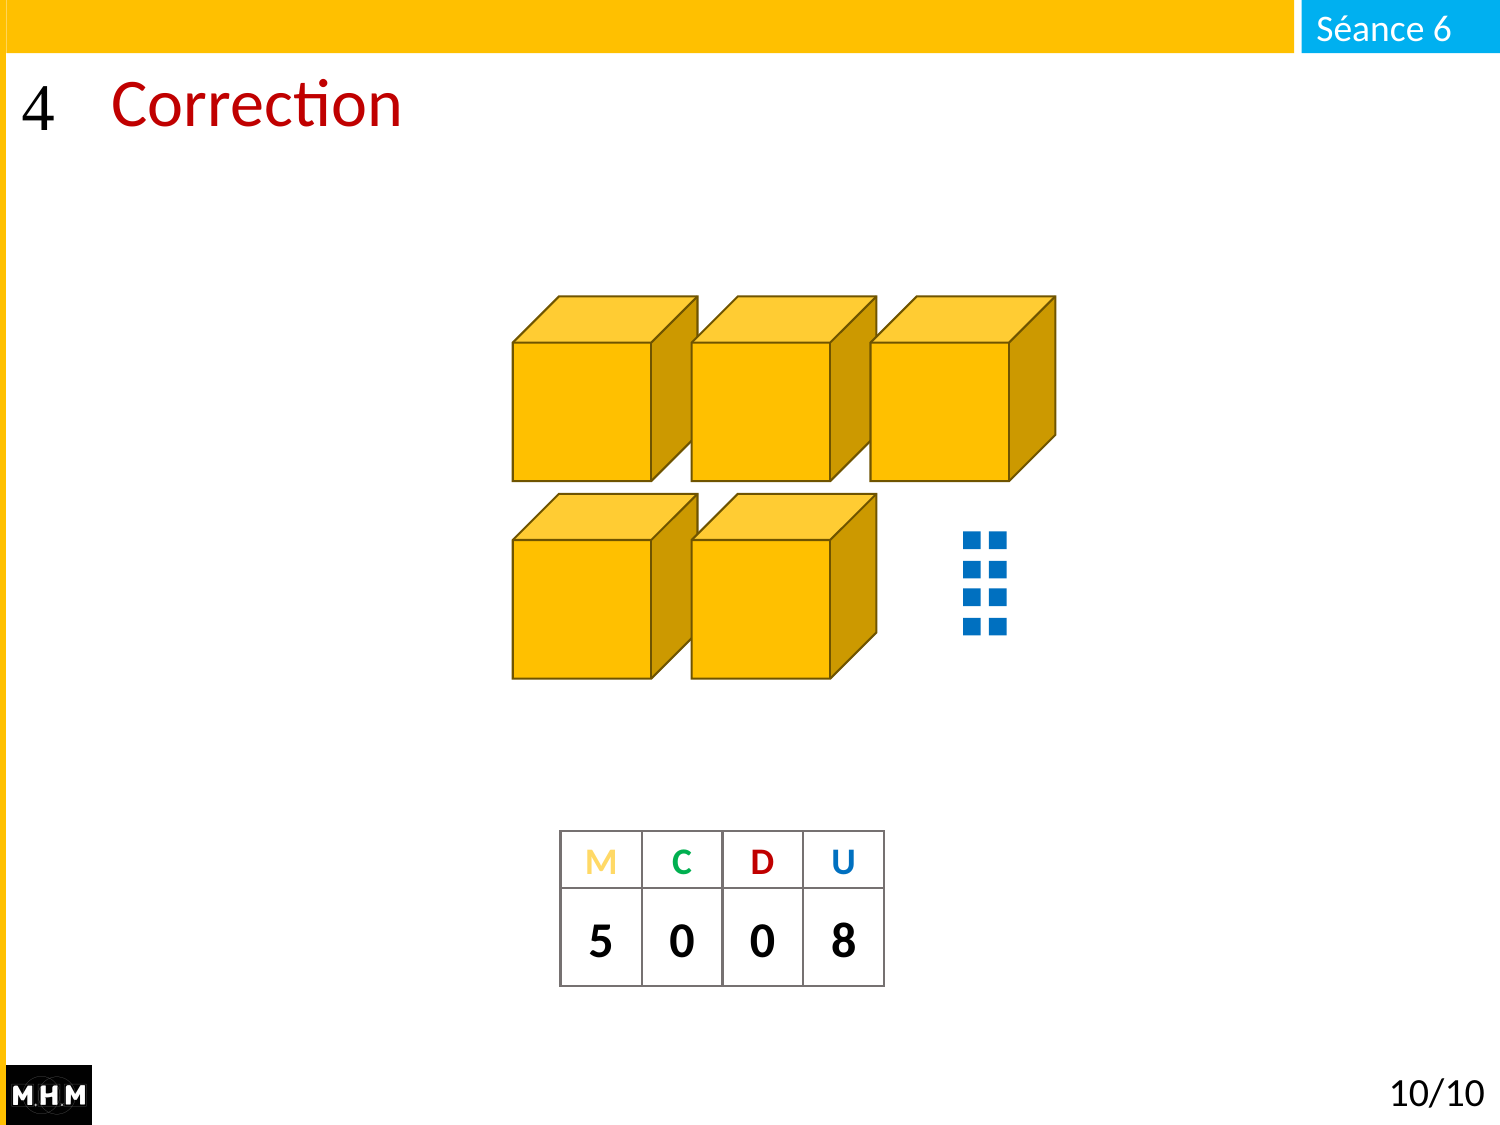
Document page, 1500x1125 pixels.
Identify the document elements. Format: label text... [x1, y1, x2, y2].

list 10/10 [1373, 1064, 1500, 1125]
text_box [511, 492, 699, 680]
text_box [690, 492, 878, 680]
text_box [962, 560, 982, 579]
text_box [962, 587, 982, 607]
text_box [690, 295, 878, 483]
text_box [869, 295, 1057, 483]
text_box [560, 831, 885, 987]
text_box [988, 587, 1008, 607]
text_box [988, 530, 1008, 550]
text_box [988, 617, 1008, 636]
text_box [962, 617, 982, 636]
text_box [511, 295, 699, 483]
picture [6, 1065, 92, 1125]
text_box [962, 530, 982, 550]
text_box [988, 560, 1008, 579]
title Correction [96, 60, 1391, 150]
